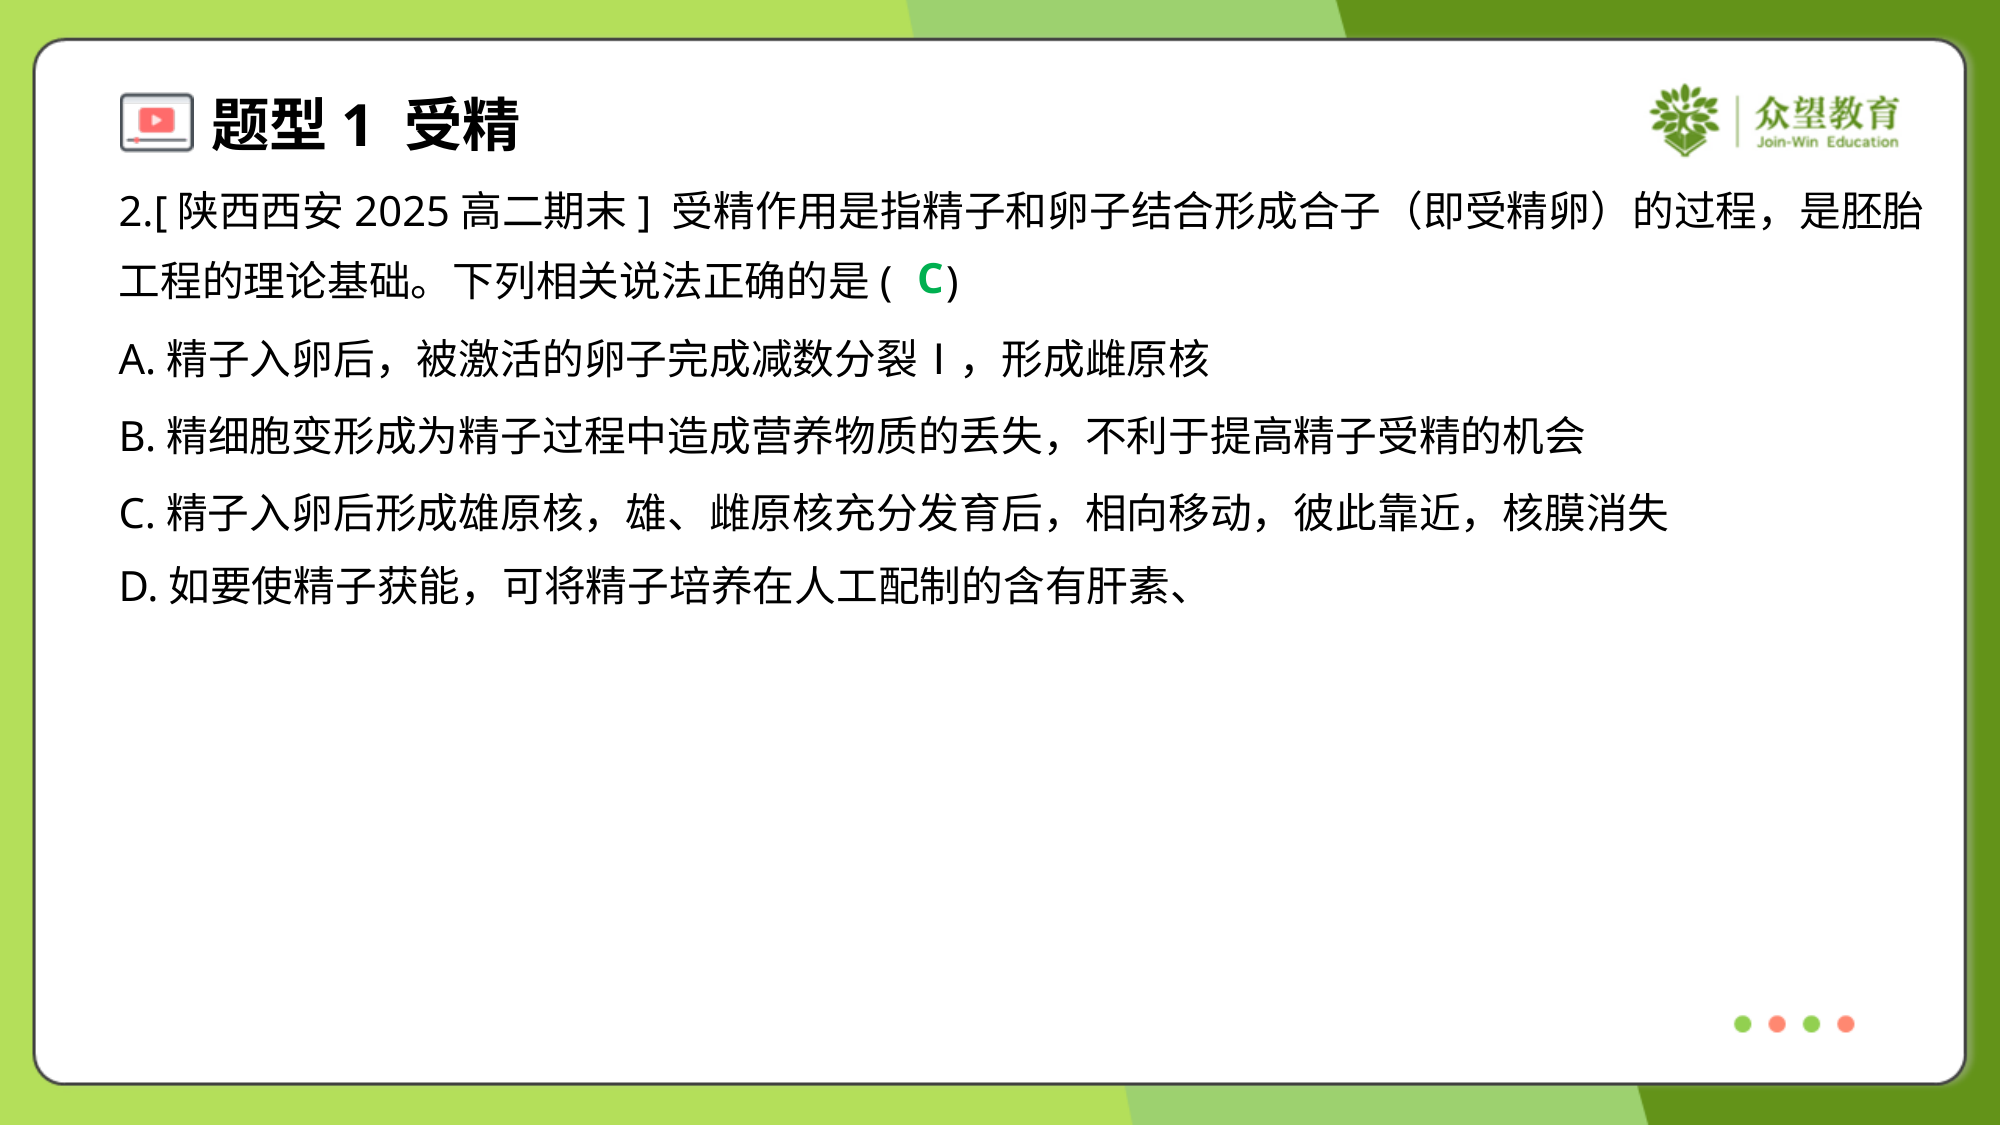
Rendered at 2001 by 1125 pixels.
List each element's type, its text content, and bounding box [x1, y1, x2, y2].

text_box C [901, 231, 960, 296]
picture [0, 0, 2000, 1125]
text_box 2.[陕西西安2025高二期末] 受精作用是指精子和卵子结合形成合子（即受精卵）的过程，是胚胎 工程的理论基础。下列相关说法正确的是( ) [118, 159, 1883, 298]
